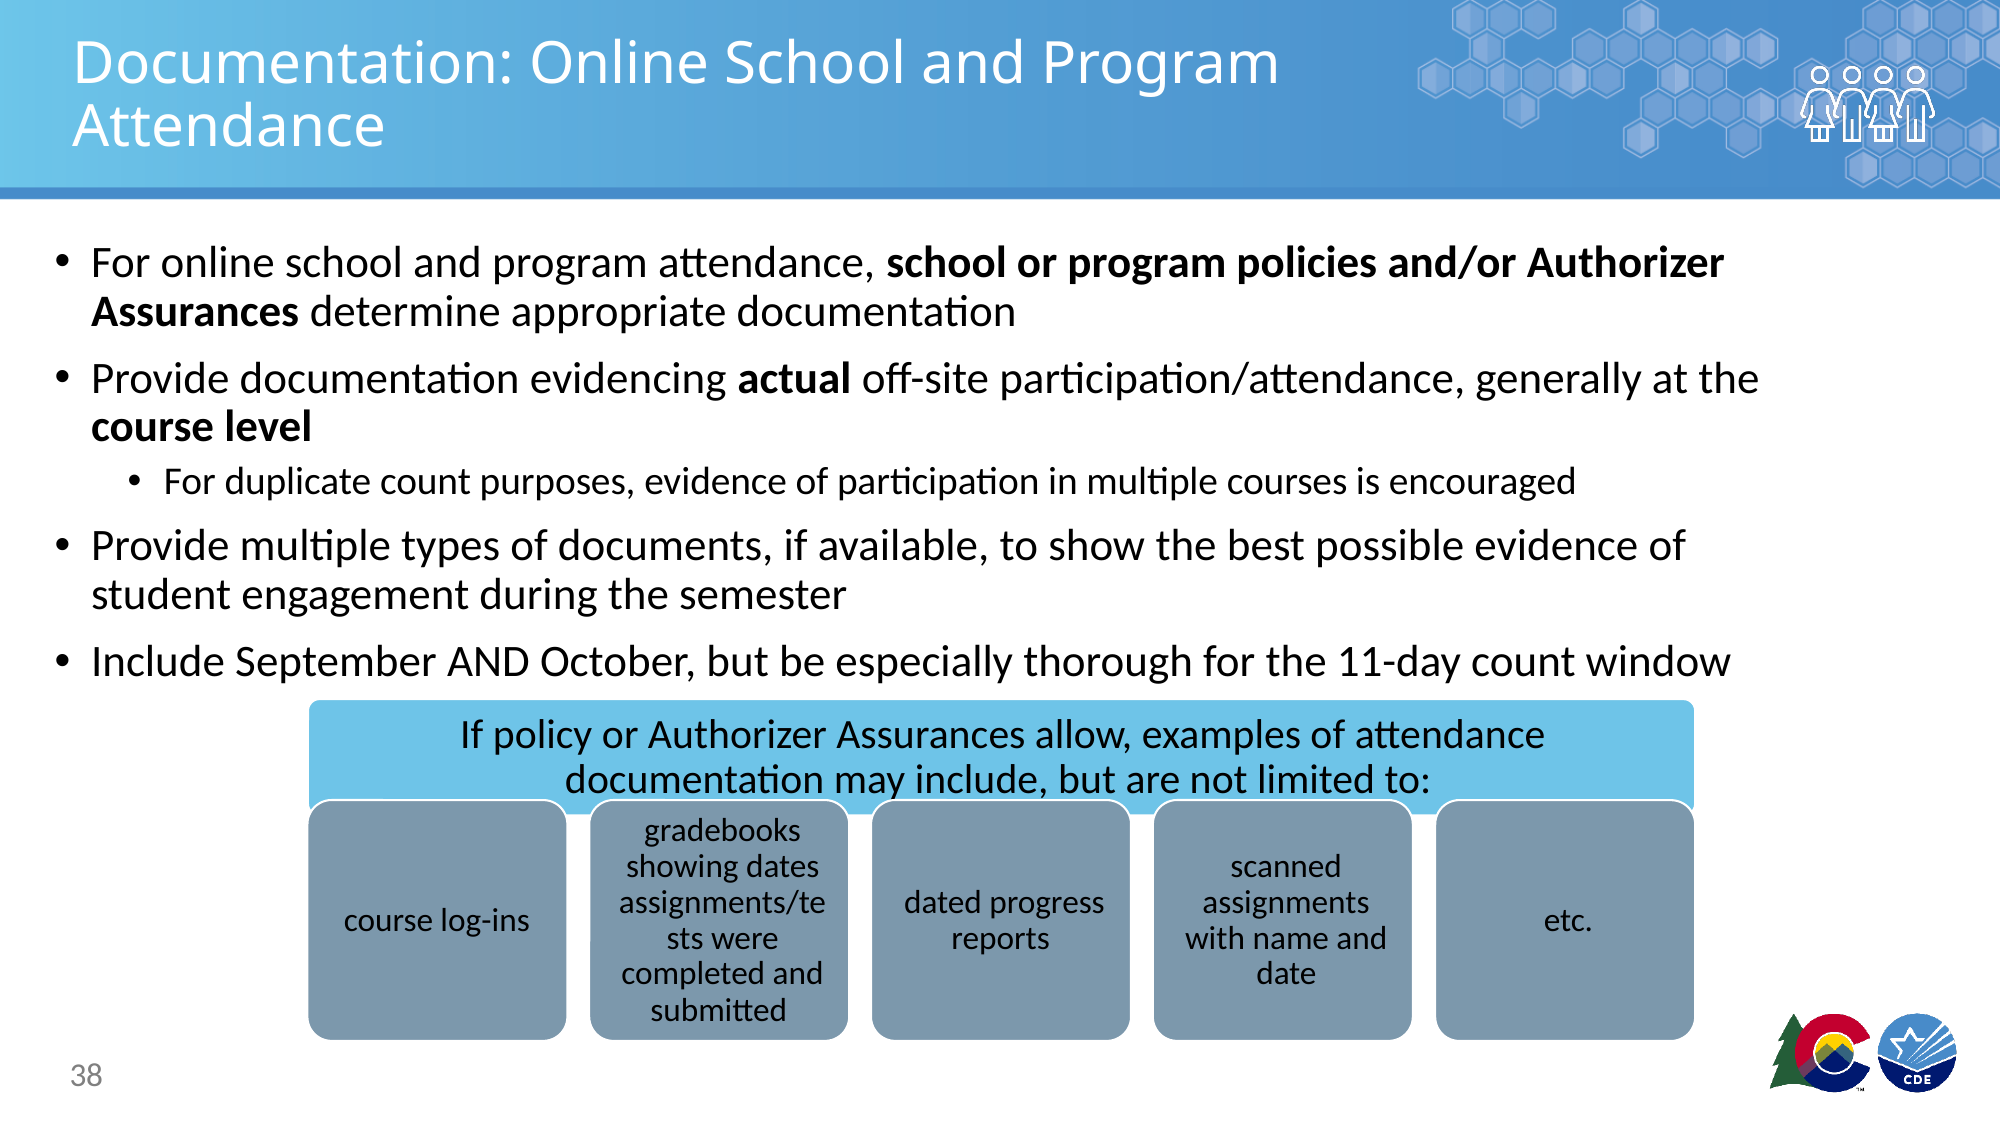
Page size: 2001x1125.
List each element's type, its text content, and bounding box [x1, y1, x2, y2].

list For online school and program attendance, school or program policies and/or Authorizer Assurances determine appropriate documentation Provide documentation evidencing actual off-site participation/attendance, generally at the course level For duplicate count purposes, evidence of participation in multiple courses is encouraged Provide multiple types of documents, if available, to show the best possible evidence of student engagement during the semester Include September AND October, but be especially thorough for the 11-day count window [54, 238, 1810, 1032]
picture [1768, 1012, 1957, 1093]
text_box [306, 637, 1696, 1041]
picture [0, 0, 2000, 200]
slide_number 38 [54, 1042, 505, 1103]
title Documentation: Online School and Program Attendance [72, 33, 1396, 182]
